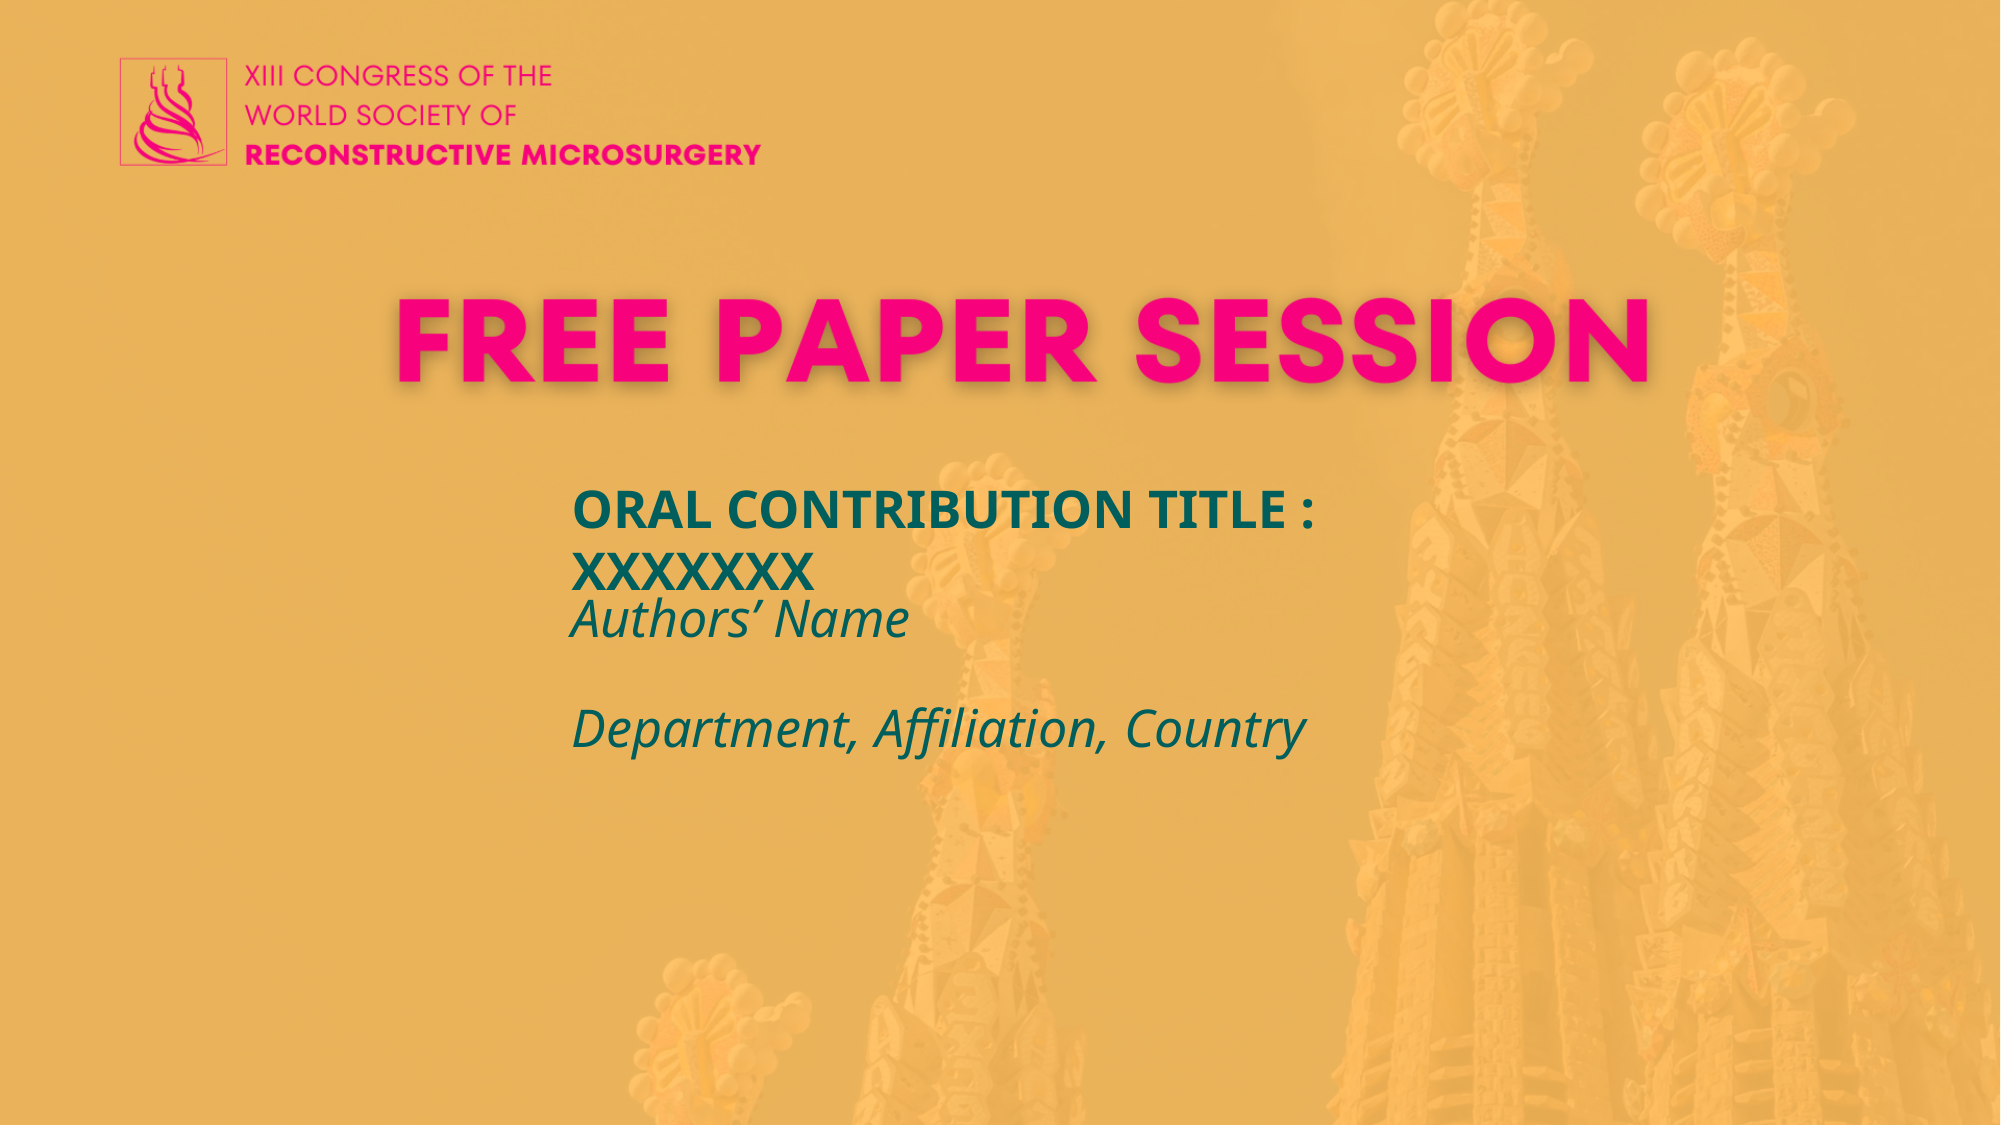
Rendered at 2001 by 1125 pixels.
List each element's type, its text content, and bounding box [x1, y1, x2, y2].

text_box ORAL CONTRIBUTION TITLE : XXXXXXX [556, 468, 1583, 577]
text_box Department, Affiliation, Country [556, 688, 1583, 766]
picture [0, 0, 2001, 1125]
text_box Authors’ Name [556, 577, 1583, 656]
